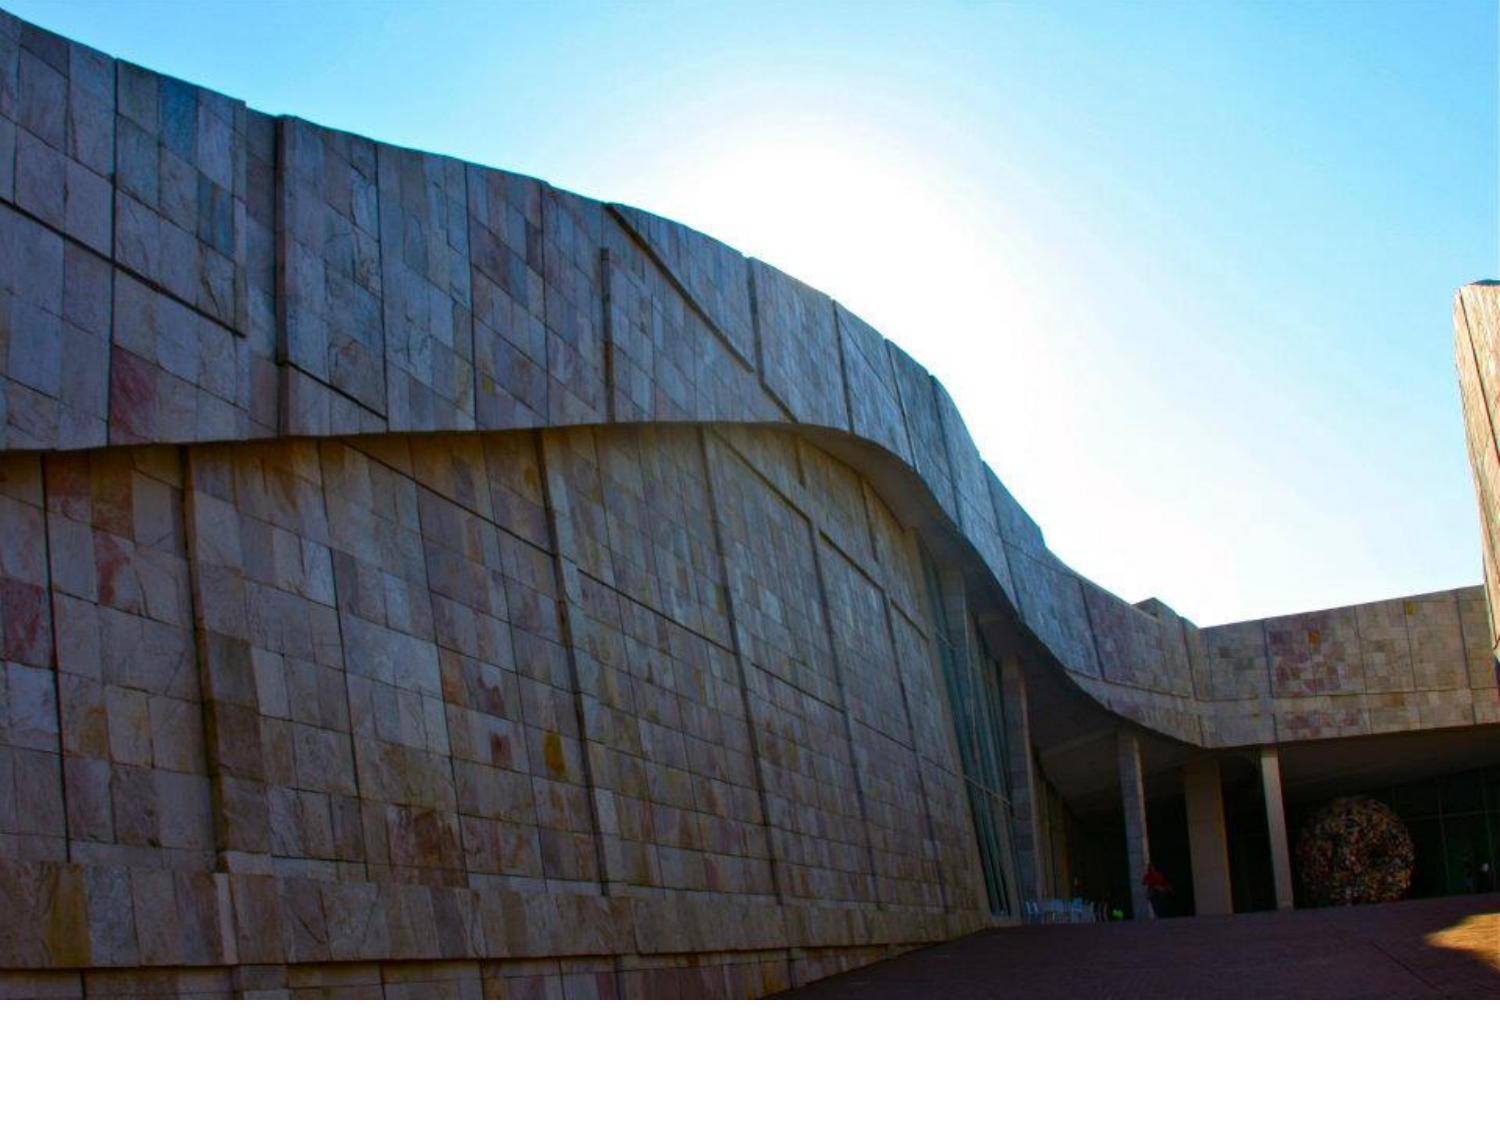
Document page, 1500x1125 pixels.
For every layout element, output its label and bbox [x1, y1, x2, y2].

picture [0, 0, 1500, 1001]
